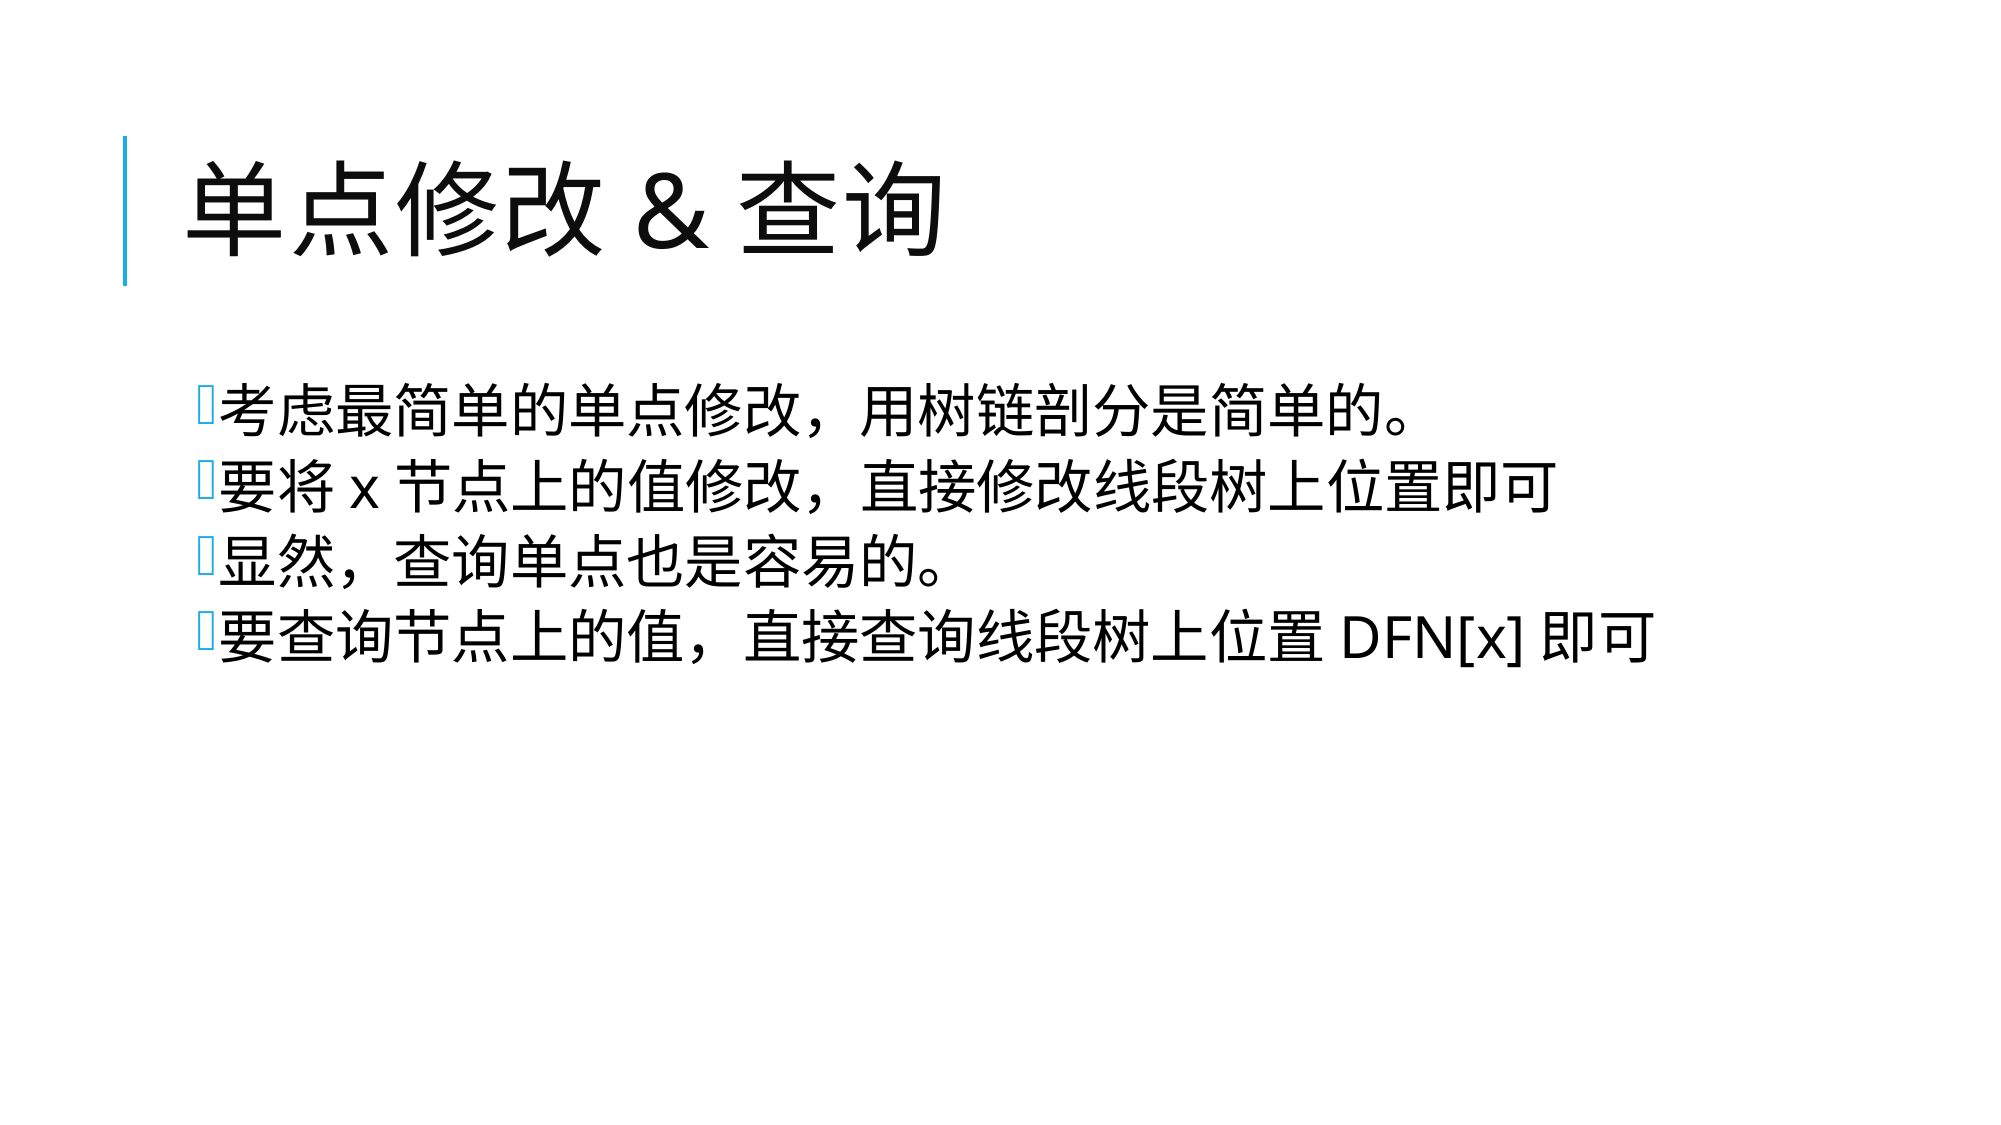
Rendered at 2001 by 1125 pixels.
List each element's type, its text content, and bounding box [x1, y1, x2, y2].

title 单点修改&查询 [168, 96, 1763, 342]
